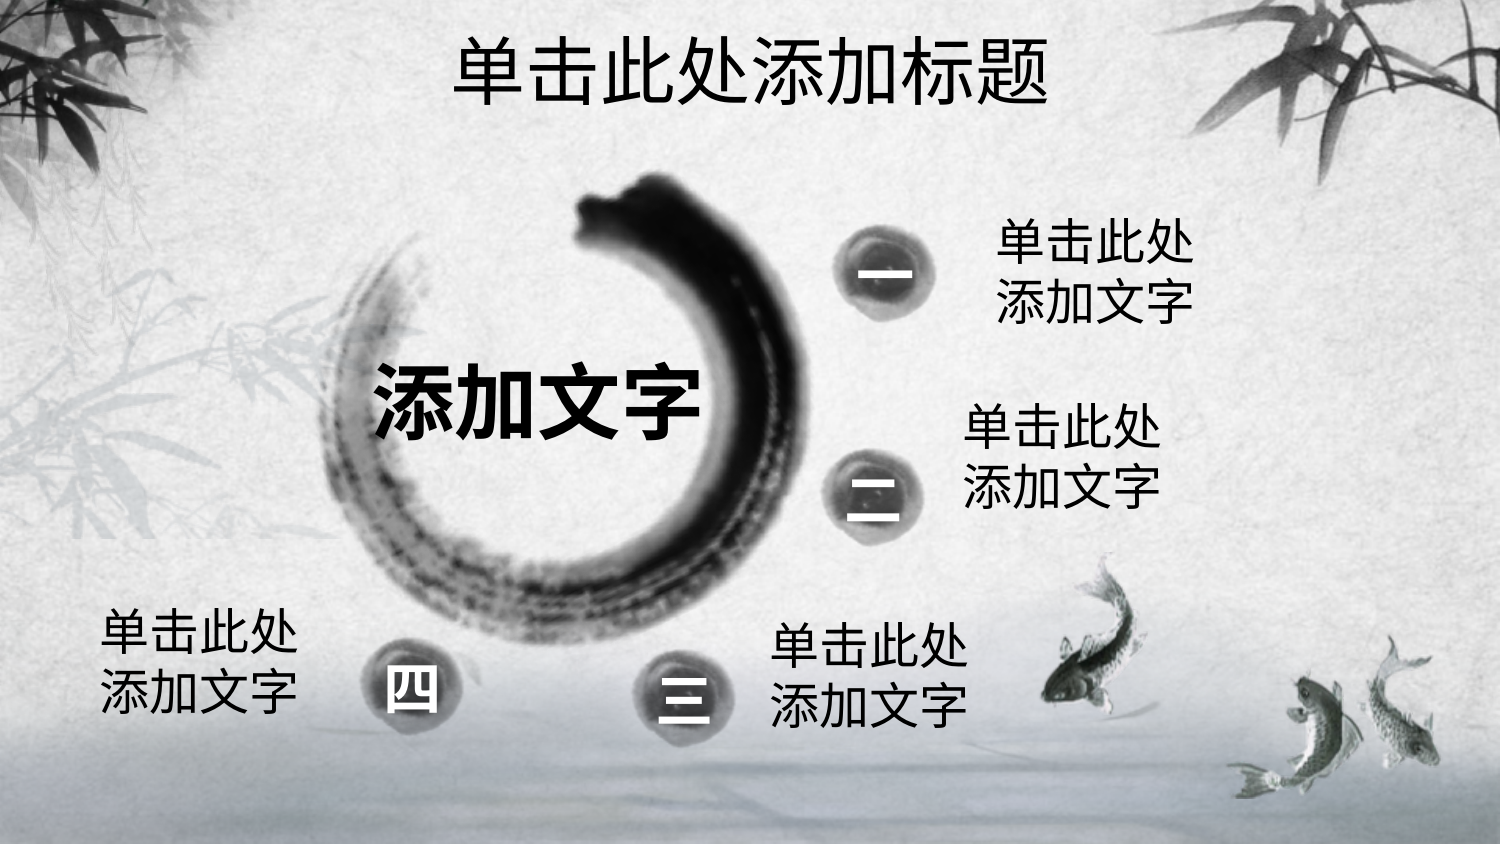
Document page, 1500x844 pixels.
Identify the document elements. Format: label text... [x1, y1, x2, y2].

picture [0, 0, 1500, 844]
text_box 单击此处添加文字 [931, 388, 1195, 524]
text_box 单击此处添加文字 [756, 607, 1000, 743]
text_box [619, 634, 750, 765]
title 单击此处添加标题 [75, 33, 1425, 106]
text_box 单击此处添加文字 [76, 592, 323, 728]
text_box 单击此处添加文字 [962, 202, 1230, 338]
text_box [808, 433, 939, 564]
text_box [348, 622, 479, 753]
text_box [820, 209, 951, 340]
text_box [264, 109, 861, 706]
